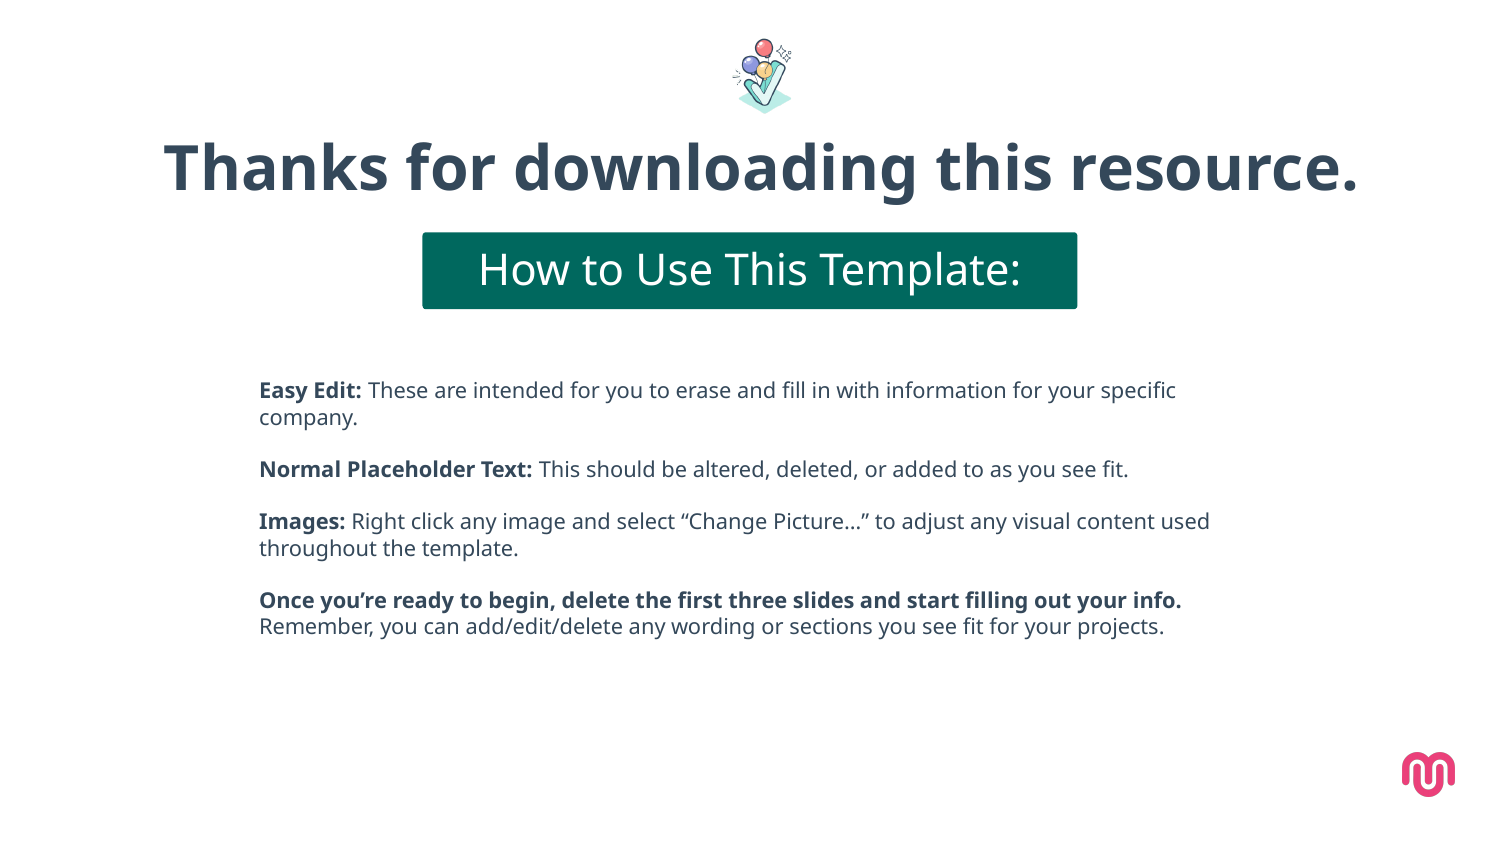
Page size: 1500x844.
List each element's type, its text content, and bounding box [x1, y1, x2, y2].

text_box Thanks for downloading this resource. [118, 125, 1406, 243]
picture [683, 0, 841, 155]
picture [1402, 752, 1456, 797]
title How to Use This Template: [422, 243, 1078, 321]
text_box Easy Edit: These are intended for you to erase and fill in with information for your specific company. Normal Placeholder Text: This should be altered, deleted, or added to as you see fit. Images: Right click any image and select “Change Picture…” to adjust any visual content used throughout the template. Once you’re ready to begin, delete the first three slides and start filling out your info. Remember, you can add/edit/delete any wording or sections you see fit for your projects. [244, 335, 1280, 764]
